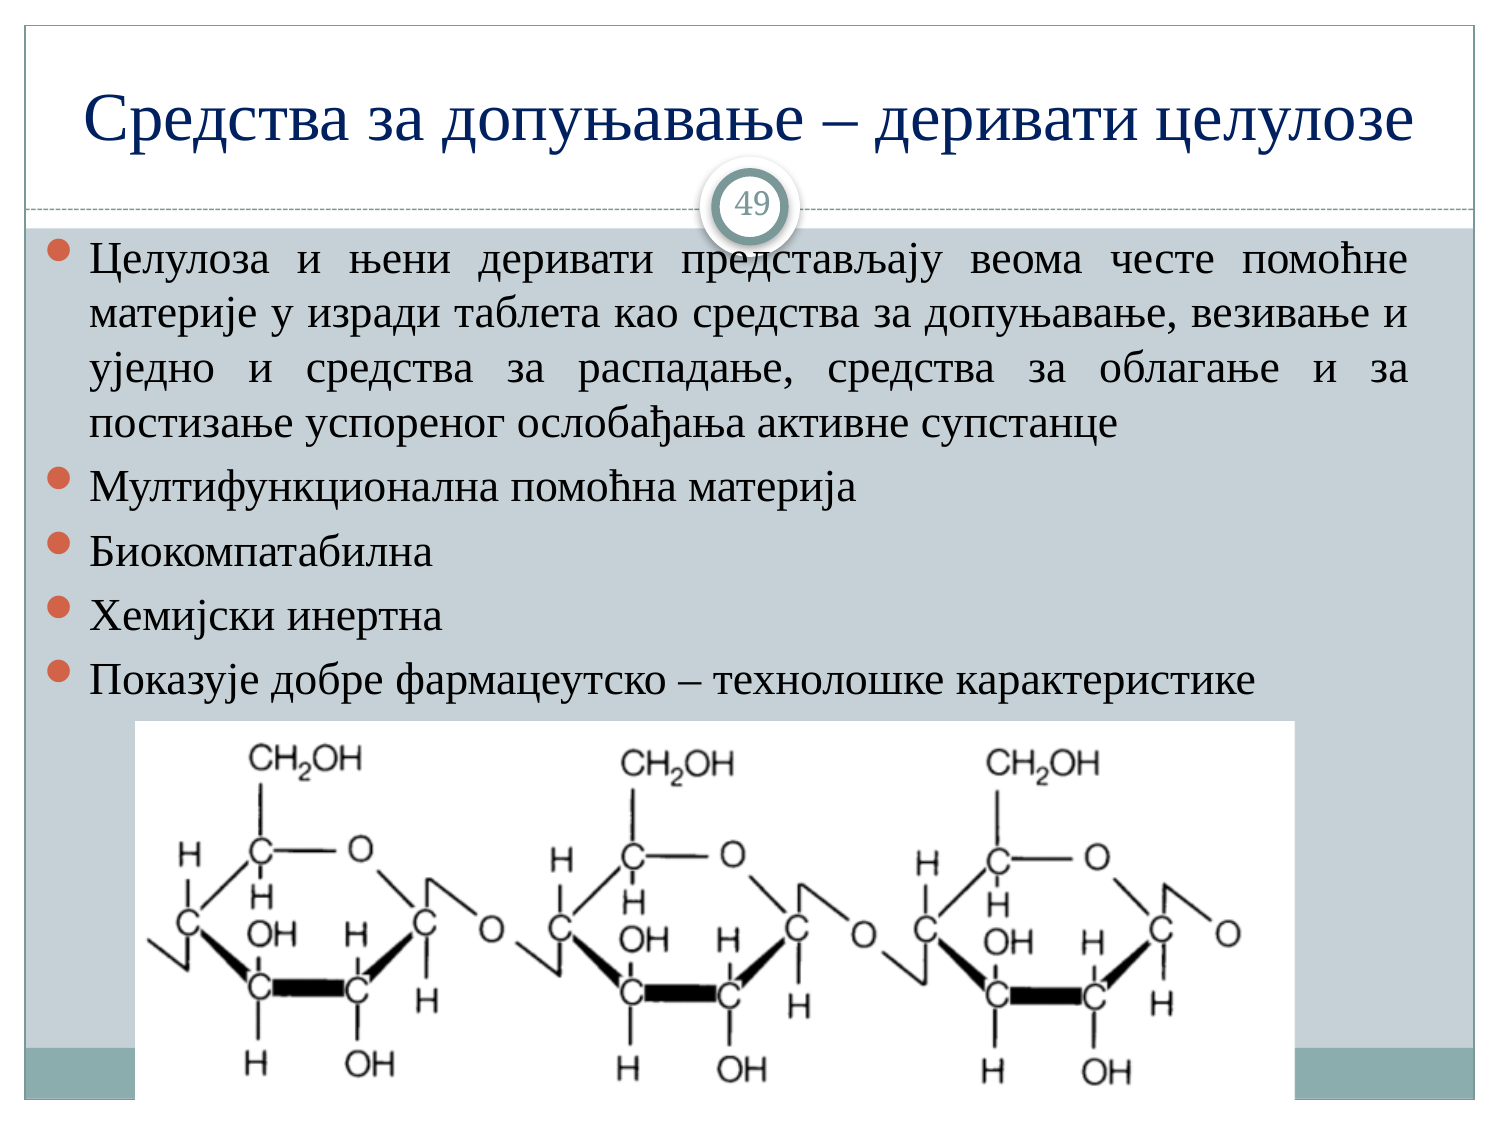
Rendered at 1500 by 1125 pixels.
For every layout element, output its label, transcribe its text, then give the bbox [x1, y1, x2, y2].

picture [135, 721, 1318, 1125]
title Средства за допуњавање – деривати целулозе [49, 37, 1450, 162]
slide_number 49 [715, 168, 791, 241]
list Целулоза и њени деривати представљају веома честе помоћне материје у изради таблета као средства за допуњавање, везивање и уједно и средства за распадање, средства за облагање и за постизање успореног ослобађања активне супстанце Мултифункционална помоћна материја Биокомпатабилна Хемијски инертна Показује добре фармацеутско – технолошке карактеристике [29, 219, 1425, 970]
